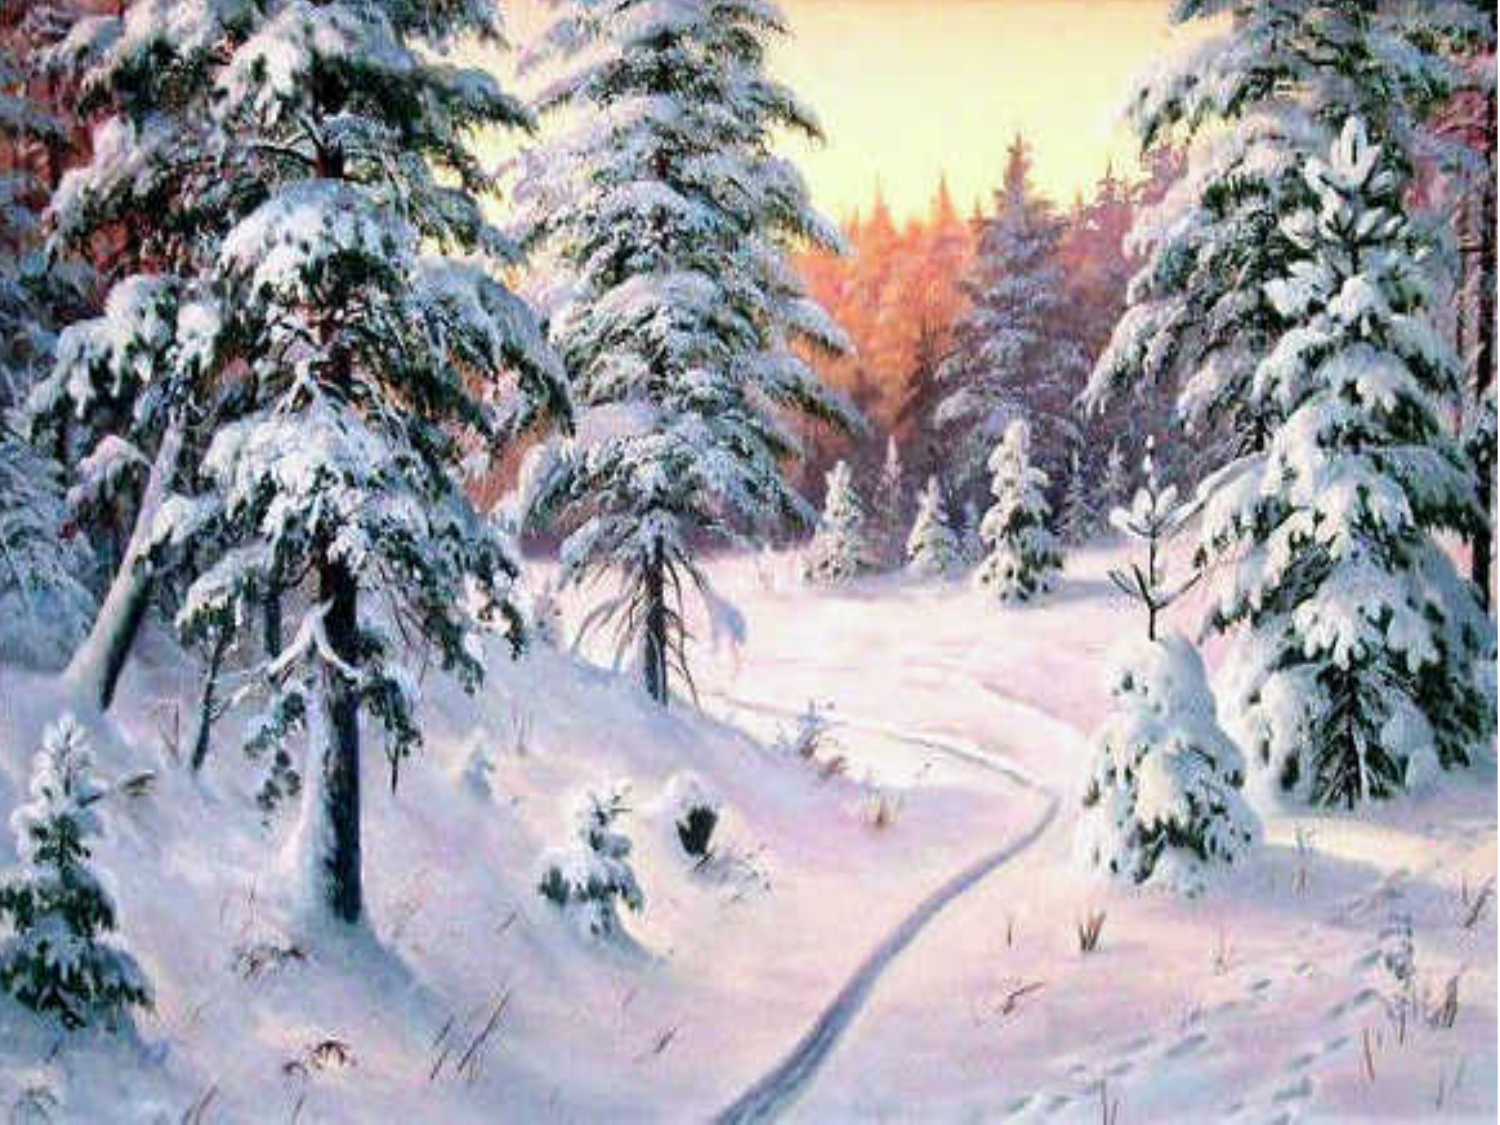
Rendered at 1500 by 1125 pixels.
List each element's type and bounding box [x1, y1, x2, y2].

list [0, 0, 1498, 1125]
